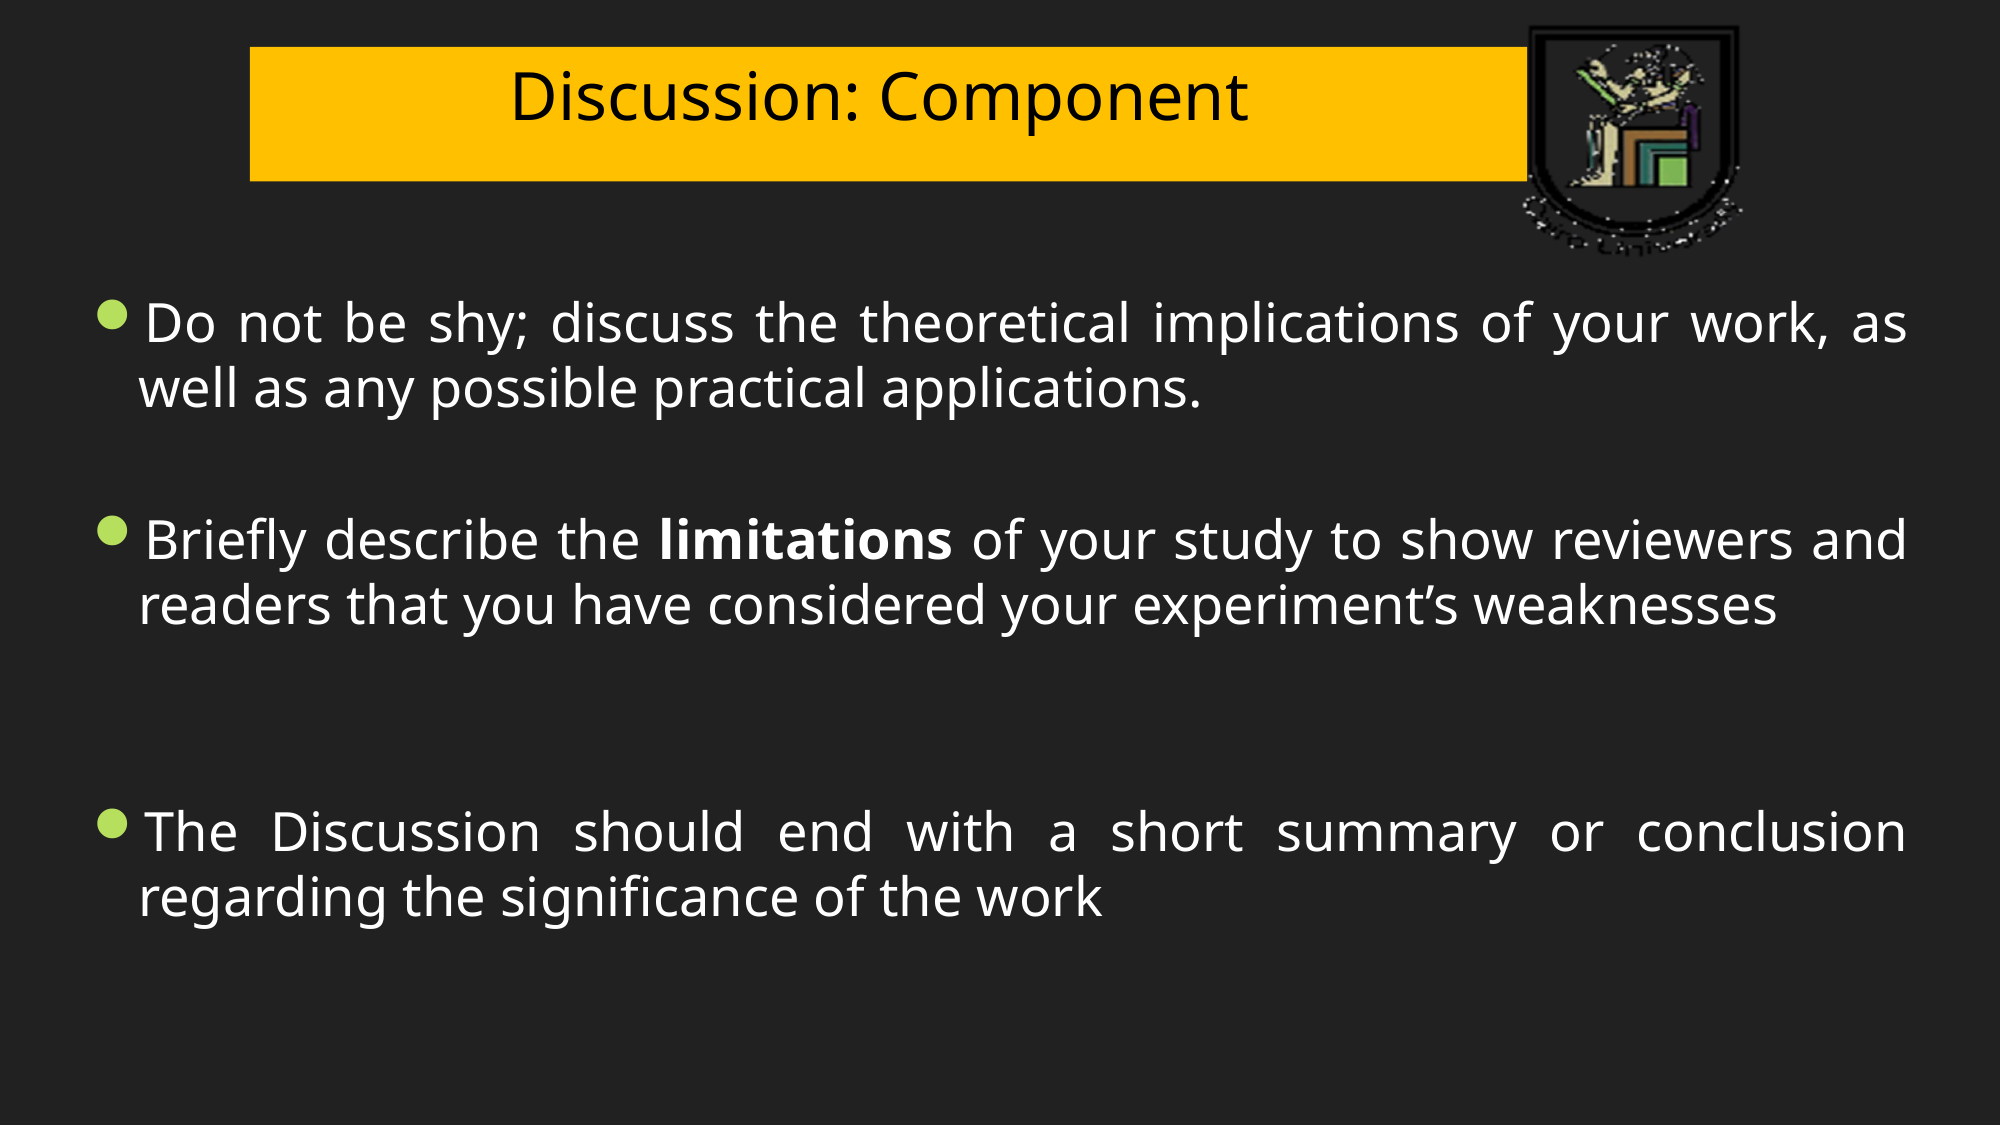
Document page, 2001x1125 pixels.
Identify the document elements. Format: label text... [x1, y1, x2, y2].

picture [1515, 23, 1751, 259]
text_box Do not be shy; discuss the theoretical implications of your work, as well as any possible practical applications. Briefly describe the limitations of your study to show reviewers and readers that you have considered your experiment’s weaknesses The Discussion should end with a short summary or conclusion regarding the significance of the work [78, 281, 1926, 1081]
text_box Discussion: Component [249, 46, 1515, 182]
